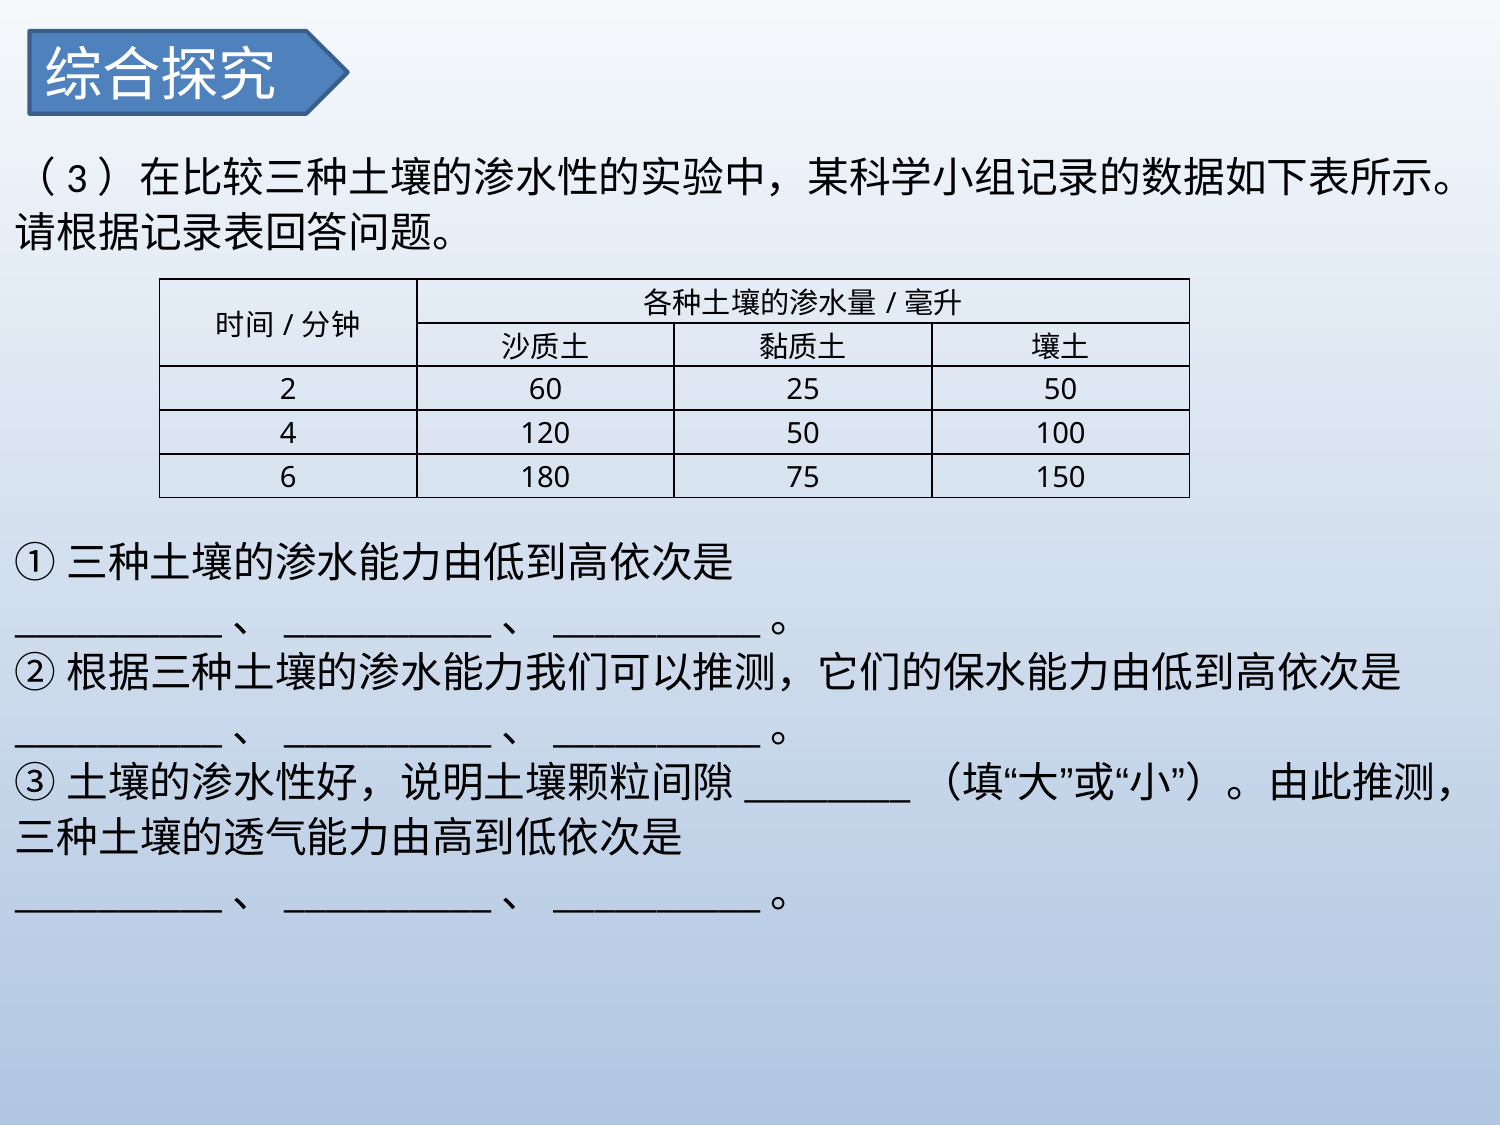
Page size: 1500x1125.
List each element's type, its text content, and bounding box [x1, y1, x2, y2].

table_cell 6 [160, 455, 416, 497]
table_cell 150 [933, 455, 1189, 497]
table_header 时间/分钟 [160, 280, 416, 365]
table_cell 25 [675, 367, 931, 409]
table_cell 沙质土 [418, 324, 673, 365]
text_box 综合探究 [27, 28, 350, 116]
table_cell 100 [933, 411, 1189, 453]
table_cell 壤土 [933, 324, 1189, 365]
table_cell 4 [160, 411, 416, 453]
table_cell 黏质土 [675, 324, 931, 365]
table_cell 50 [933, 367, 1189, 409]
table_cell 60 [418, 367, 673, 409]
table_header 各种土壤的渗水量/毫升 [418, 280, 1189, 322]
table_cell 2 [160, 367, 416, 409]
text_box （3）在比较三种土壤的渗水性的实验中，某科学小组记录的数据如下表所示。请根据记录表回答问题。 ①三种土壤的渗水能力由低到高依次是__________、__________、__________。 ②根据三种土壤的渗水能力我们可以推测，它们的保水能力由低到高依次是__________、__________、__________。 ③土壤的渗水性好，说明土壤颗粒间隙________（填“大”或“小”）。由此推测，三种土壤的透气能力由高到低依次是__________、__________、__________。 [0, 138, 1473, 924]
table_cell 180 [418, 455, 673, 497]
table_cell 50 [675, 411, 931, 453]
table_cell 75 [675, 455, 931, 497]
table_cell 120 [418, 411, 673, 453]
